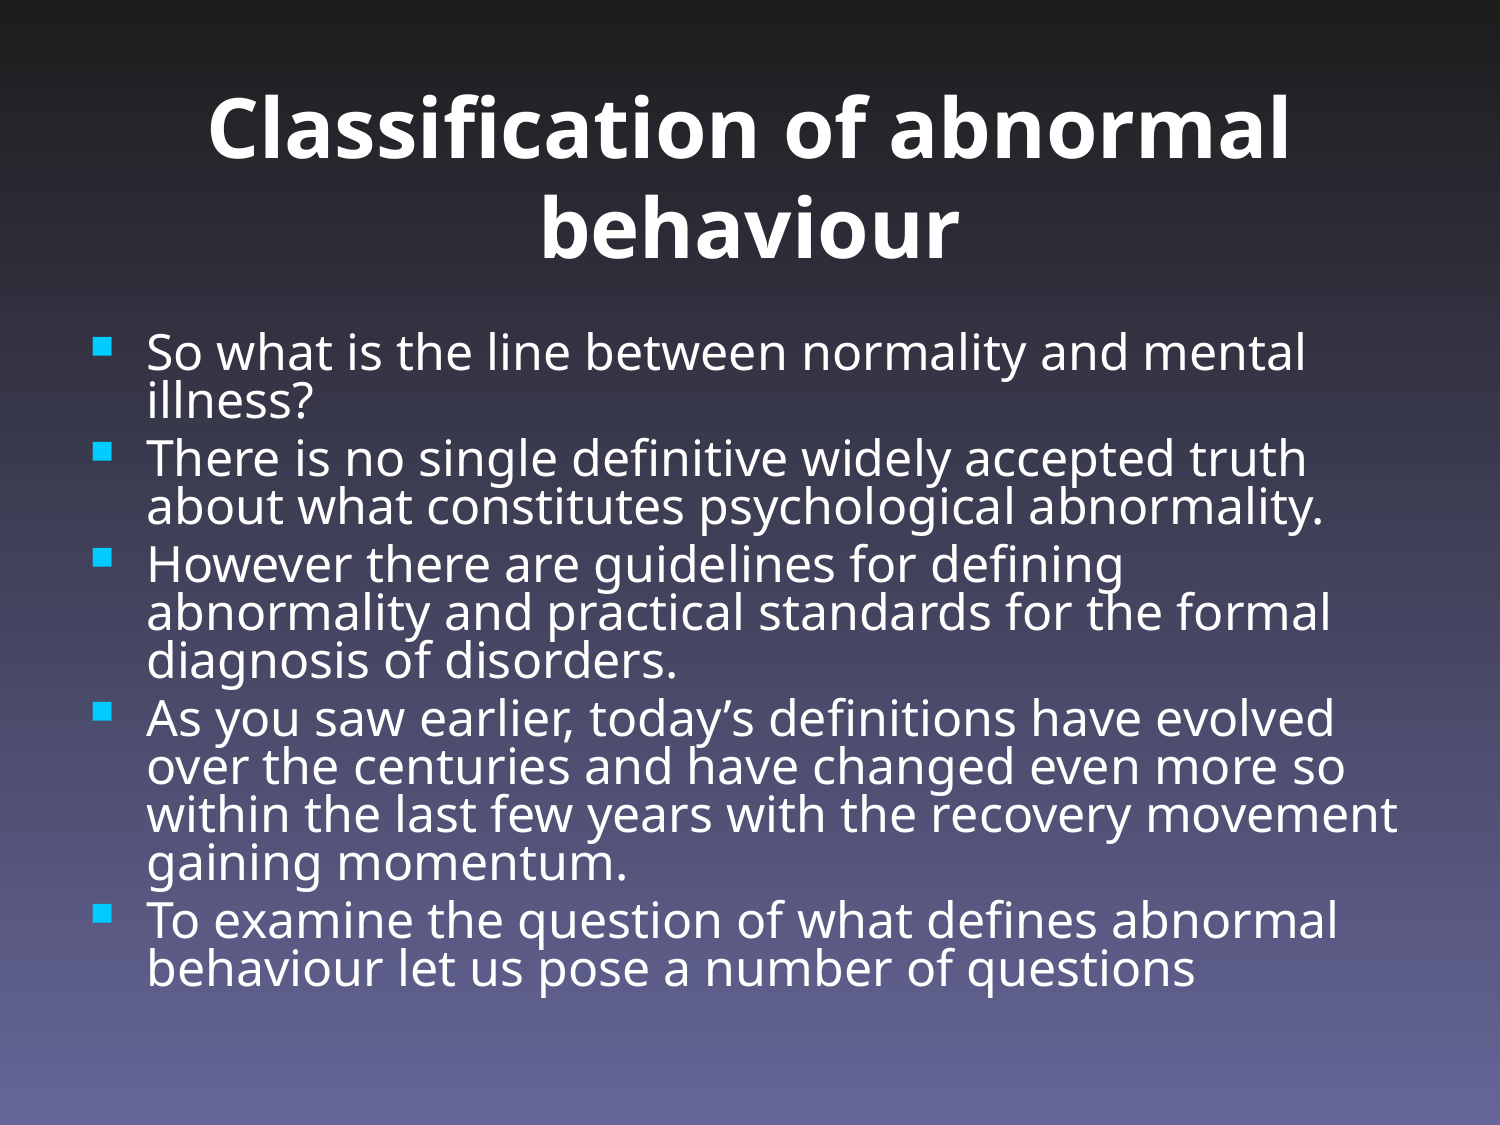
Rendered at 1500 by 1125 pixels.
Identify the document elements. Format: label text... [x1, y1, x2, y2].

title Classification of abnormal behaviour [74, 62, 1426, 288]
list So what is the line between normality and mental illness? There is no single definitive widely accepted truth about what constitutes psychological abnormality. However there are guidelines for defining abnormality and practical standards for the formal diagnosis of disorders. As you saw earlier, today’s definitions have evolved over the centuries and have changed even more so within the last few years with the recovery movement gaining momentum. To examine the question of what defines abnormal behaviour let us pose a number of questions [74, 324, 1426, 1001]
